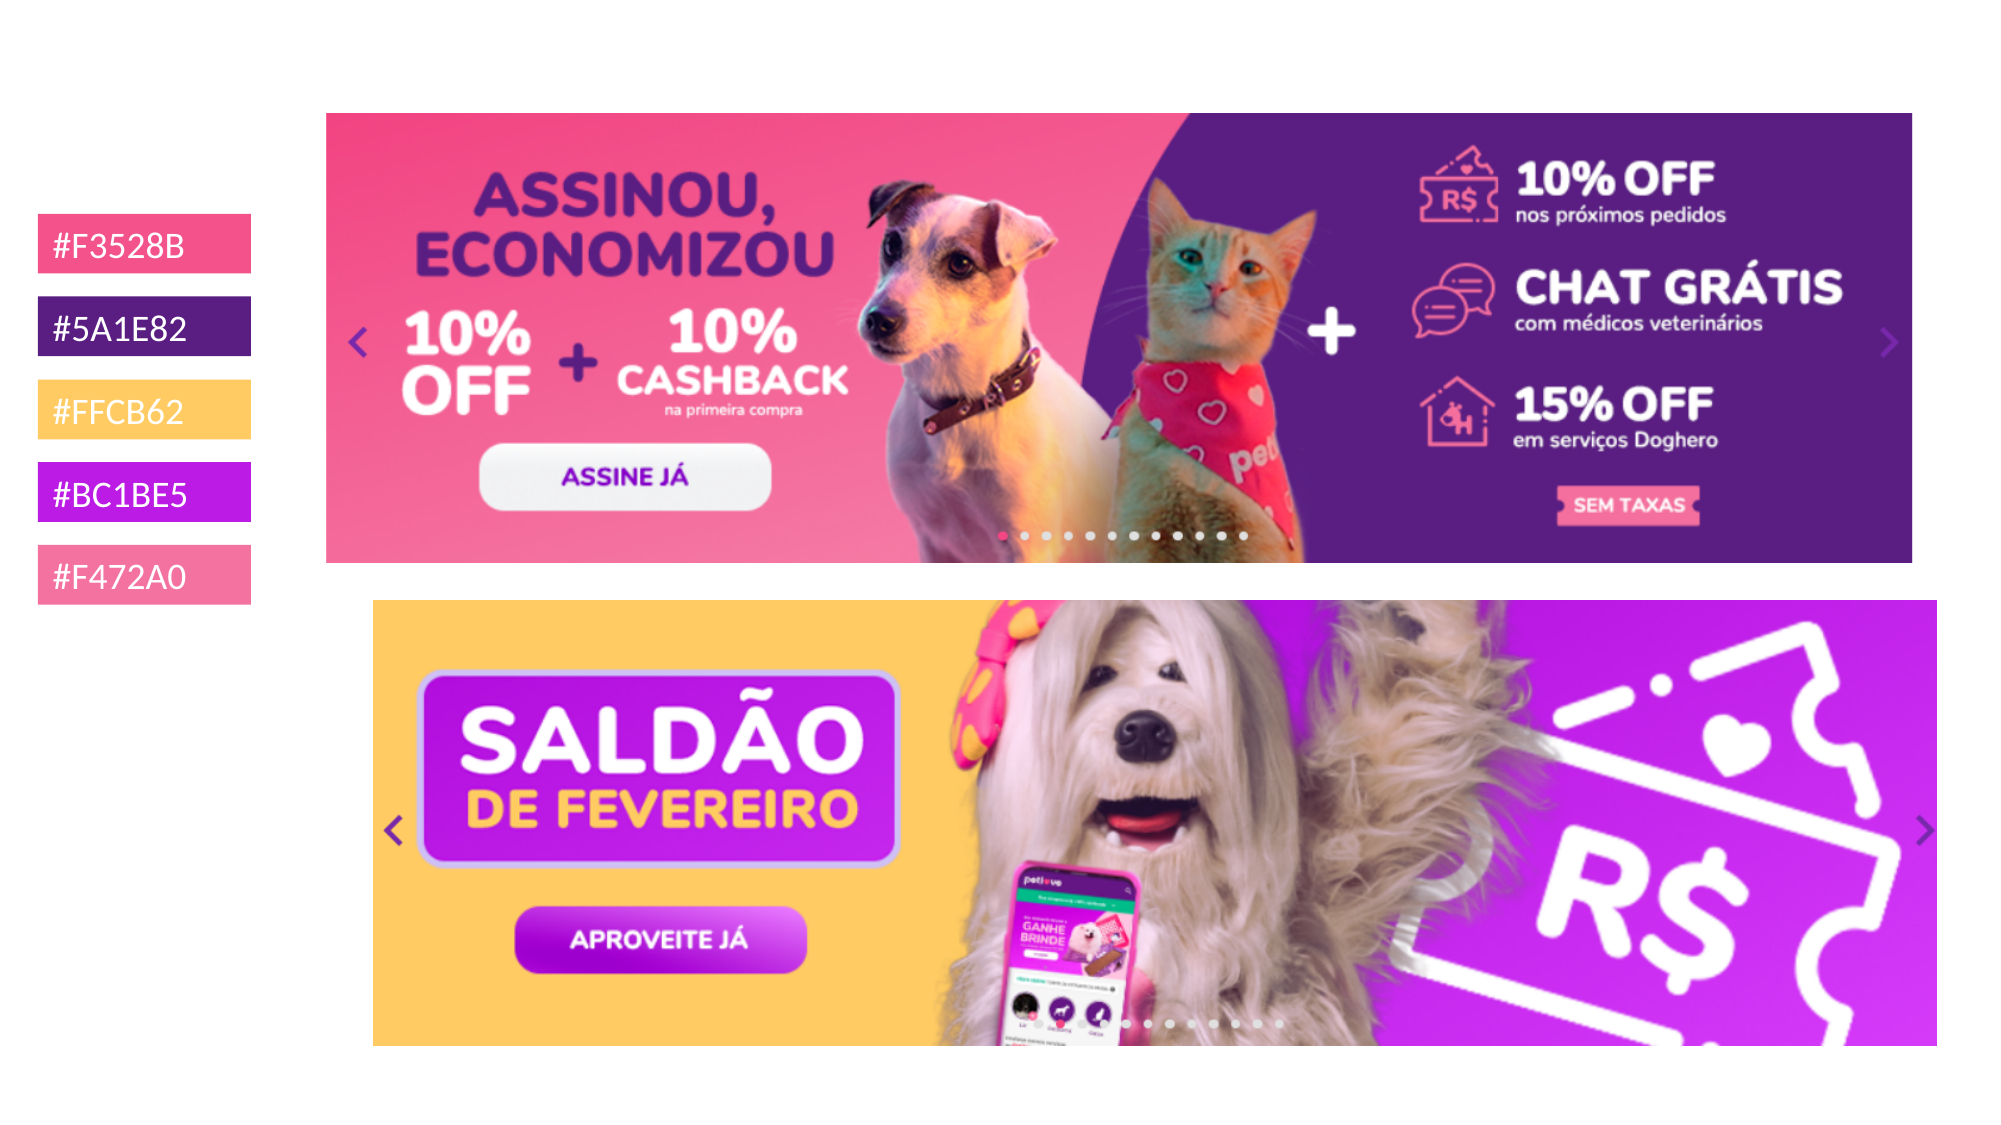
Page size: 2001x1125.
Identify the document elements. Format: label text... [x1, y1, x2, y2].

text_box #BC1BE5 [37, 462, 251, 522]
text_box #5A1E82 [37, 296, 251, 357]
picture [373, 600, 1937, 1046]
picture [320, 113, 1916, 563]
text_box #F3528B [37, 213, 251, 274]
text_box #F472A0 [37, 544, 251, 605]
text_box #FFCB62 [37, 379, 251, 440]
